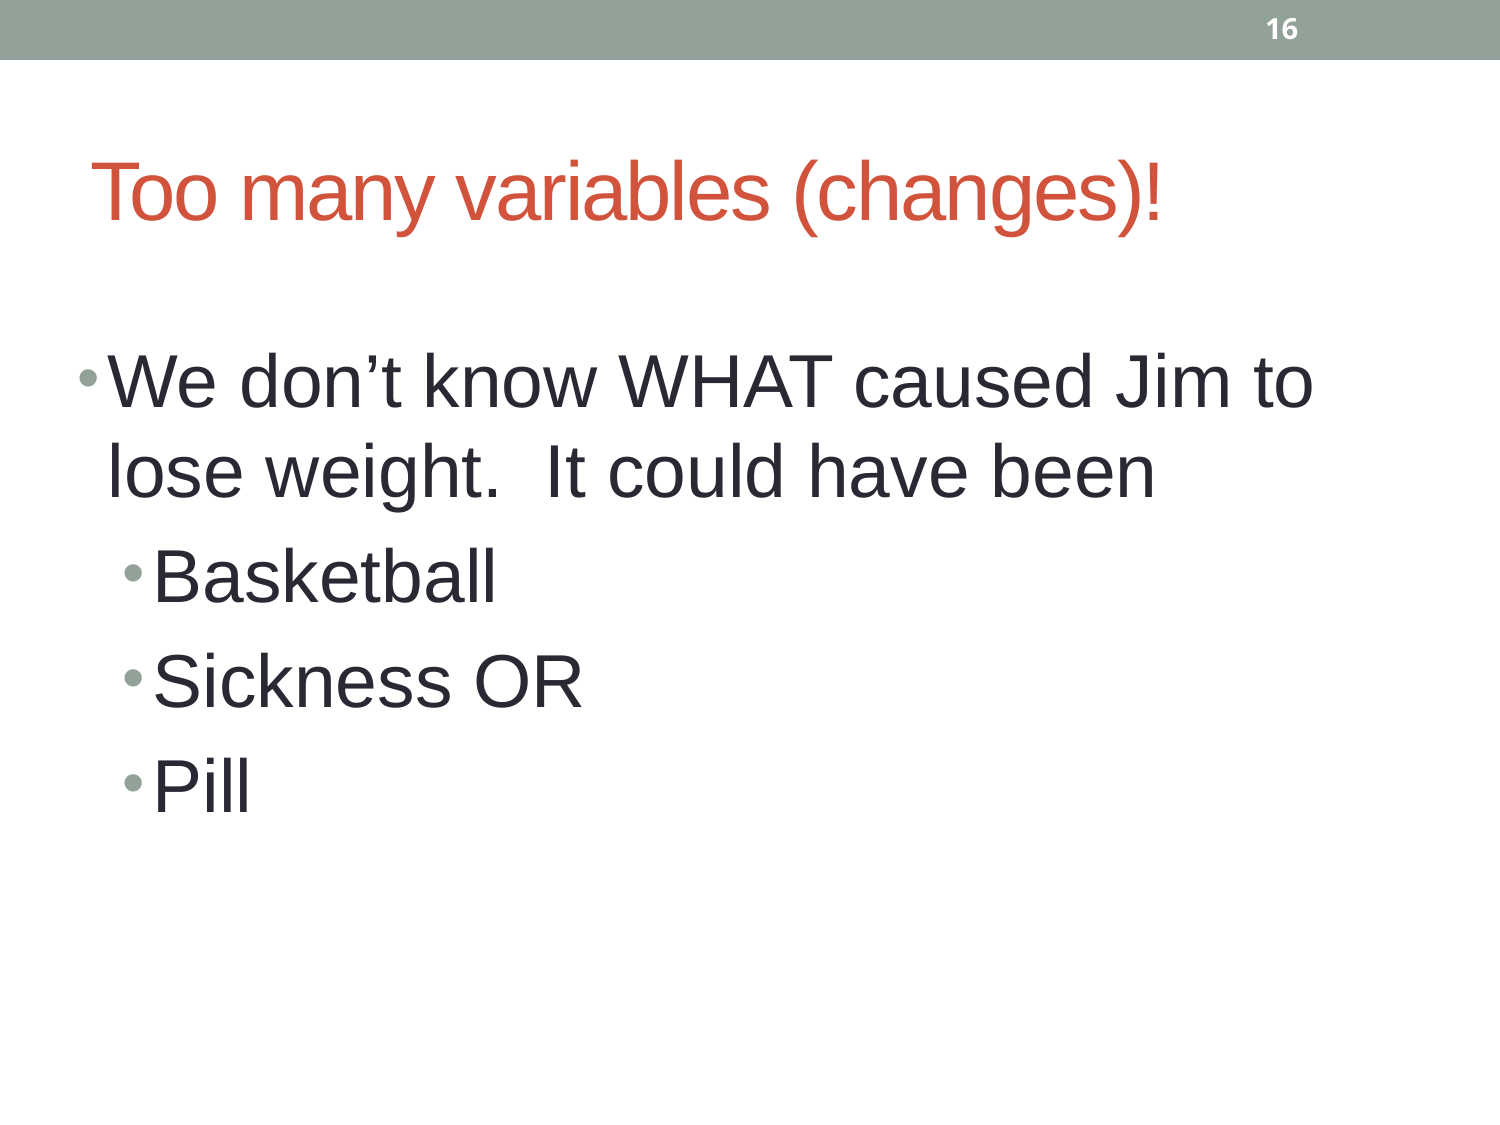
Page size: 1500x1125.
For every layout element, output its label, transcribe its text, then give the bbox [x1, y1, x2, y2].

slide_number 16 [1250, 3, 1425, 57]
list We don’t know WHAT caused Jim to lose weight. It could have been Basketball Sickness OR Pill [62, 324, 1413, 1125]
title Too many variables (changes)! [75, 87, 1425, 288]
